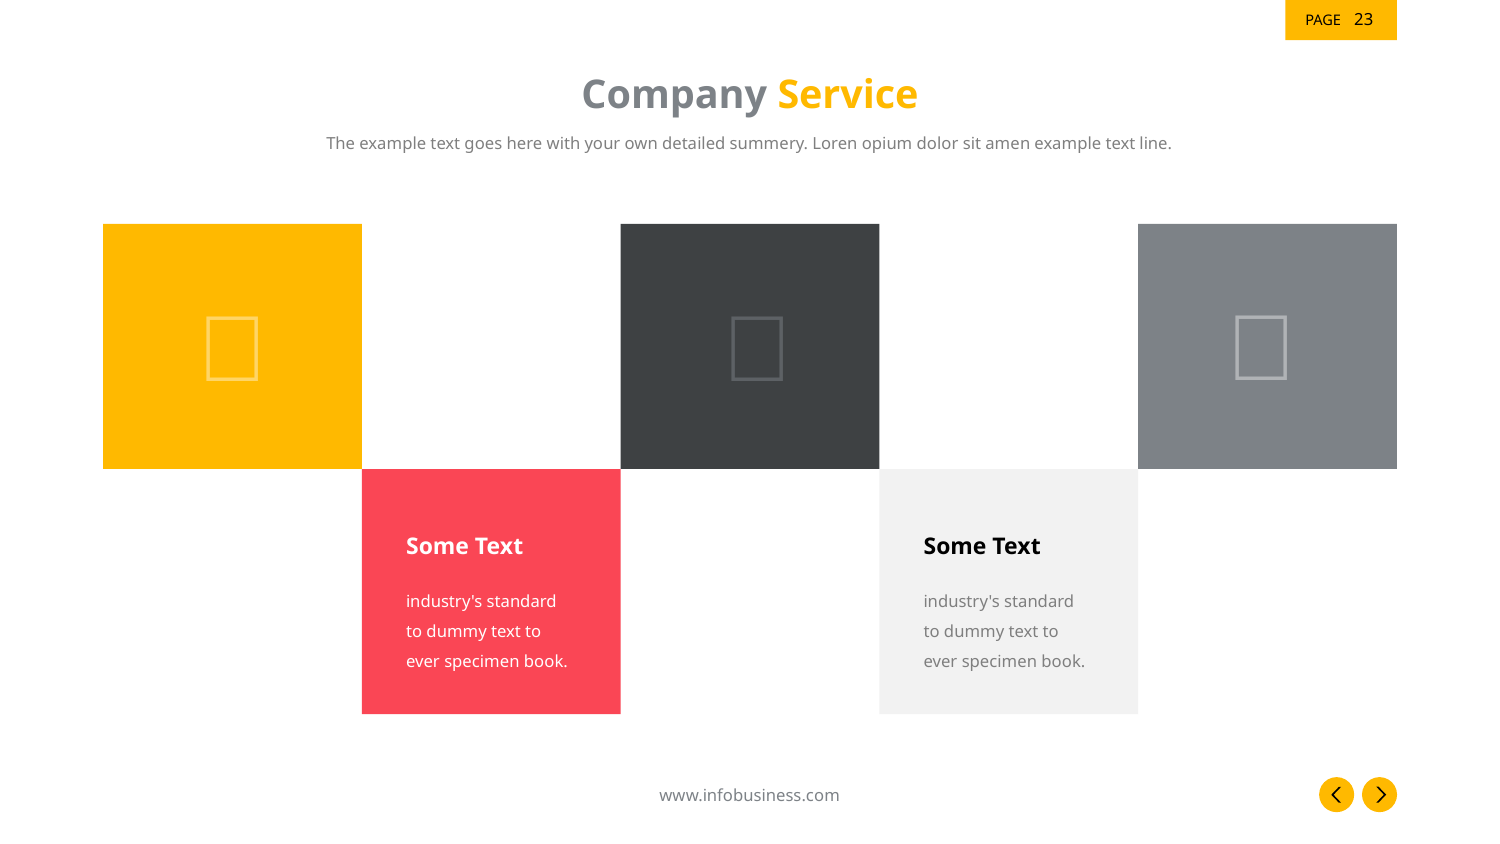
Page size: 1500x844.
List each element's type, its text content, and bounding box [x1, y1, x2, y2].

slide_number ‹#› [1342, 8, 1401, 32]
subtitle The example text goes here with your own detailed summery. Loren opium dolor sit amen example text line. [103, 134, 1397, 153]
footer www.infobusiness.com [636, 770, 864, 819]
text_box [1139, 223, 1397, 468]
text_box [621, 223, 878, 467]
text_box [367, 478, 615, 715]
text_box [884, 478, 1132, 715]
title Company Service [103, 58, 1397, 134]
text_box [103, 223, 360, 467]
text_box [912, 525, 1106, 658]
text_box  [180, 280, 285, 406]
picture [102, 223, 1398, 715]
text_box  [1215, 280, 1320, 406]
text_box  [711, 280, 789, 406]
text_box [394, 525, 588, 658]
